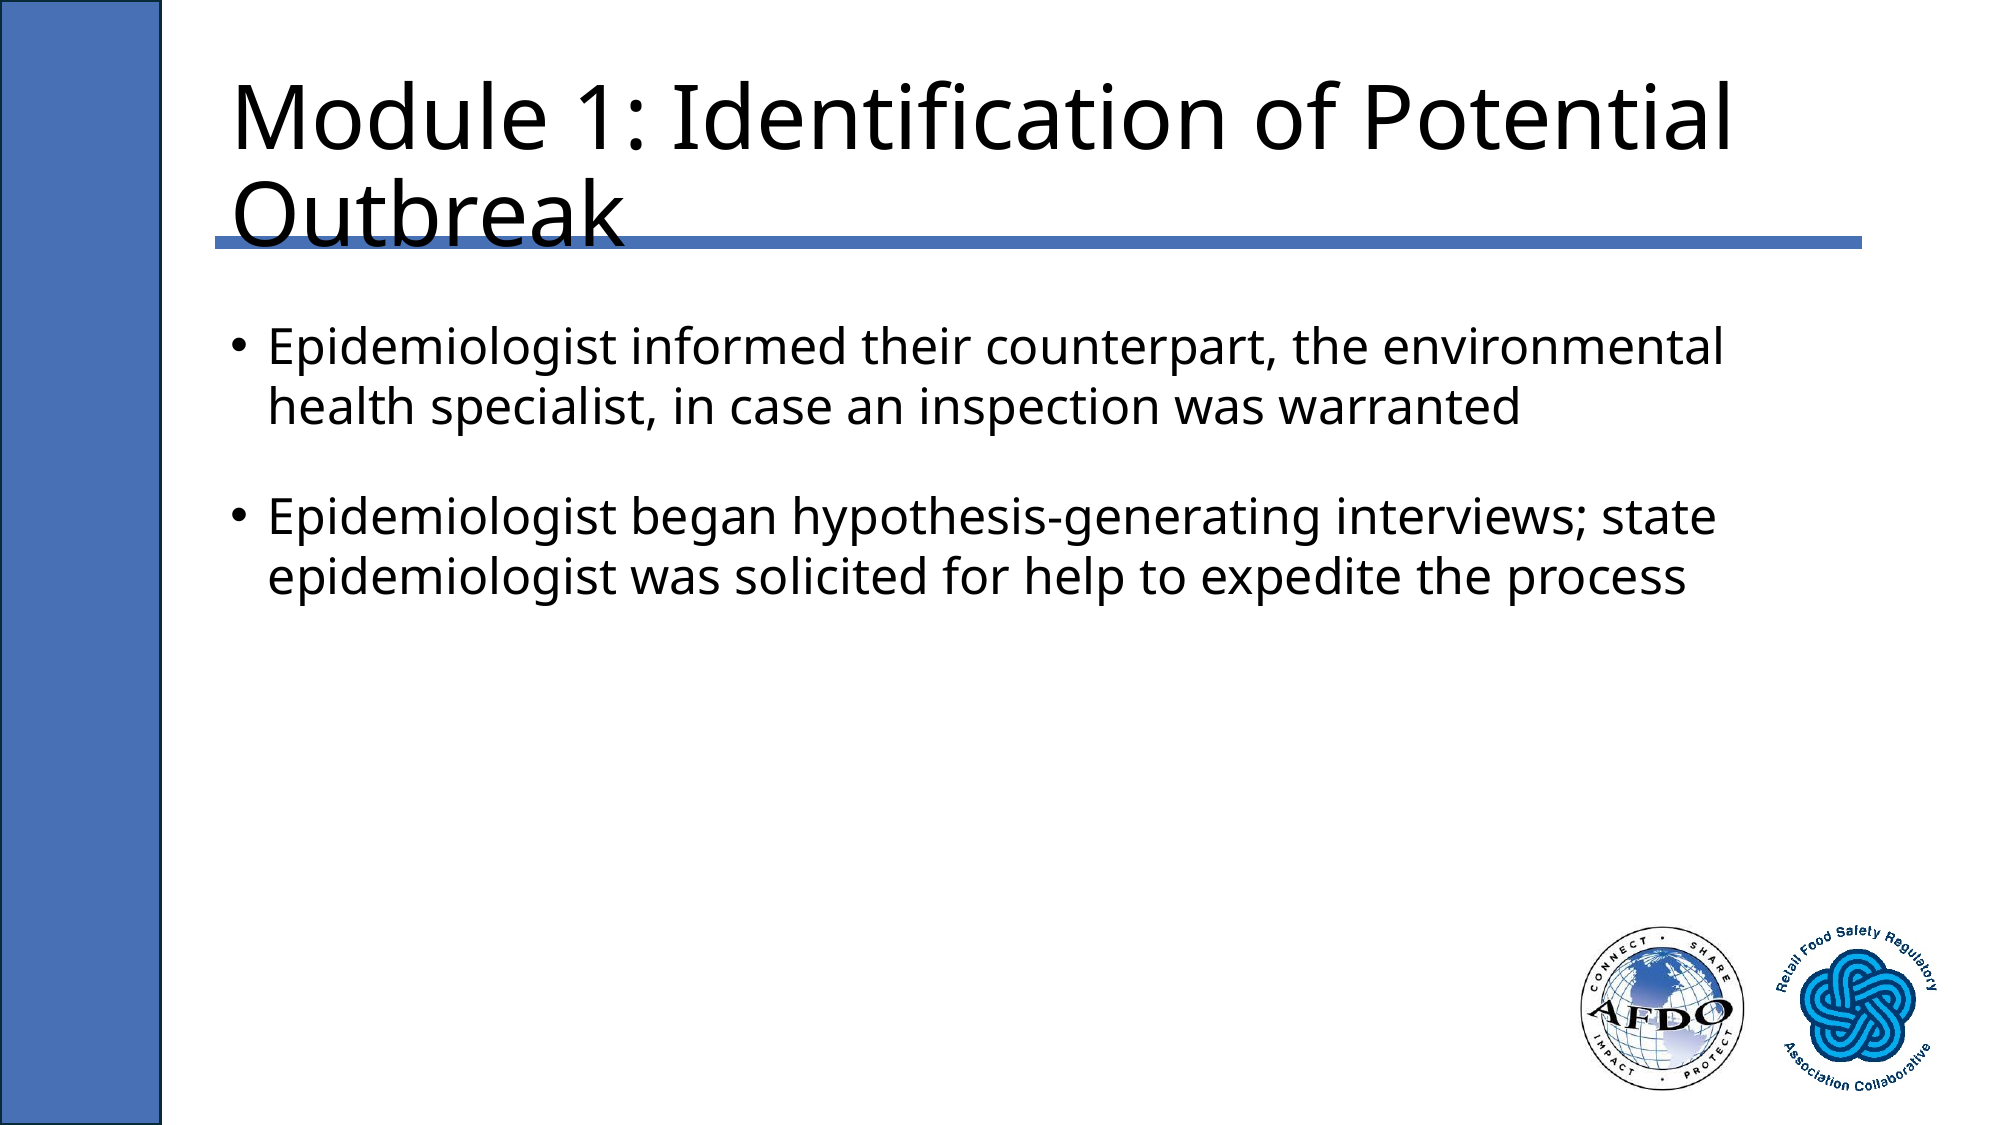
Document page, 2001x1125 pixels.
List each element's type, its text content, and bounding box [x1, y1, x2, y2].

picture [1579, 925, 1745, 1091]
picture [1776, 925, 1937, 1091]
list Epidemiologist informed their counterpart, the environmental health specialist, in case an inspection was warranted Epidemiologist began hypothesis-generating interviews; state epidemiologist was solicited for help to expedite the process [215, 306, 1863, 615]
title Module 1: Identification of Potential Outbreak [215, 111, 1925, 226]
